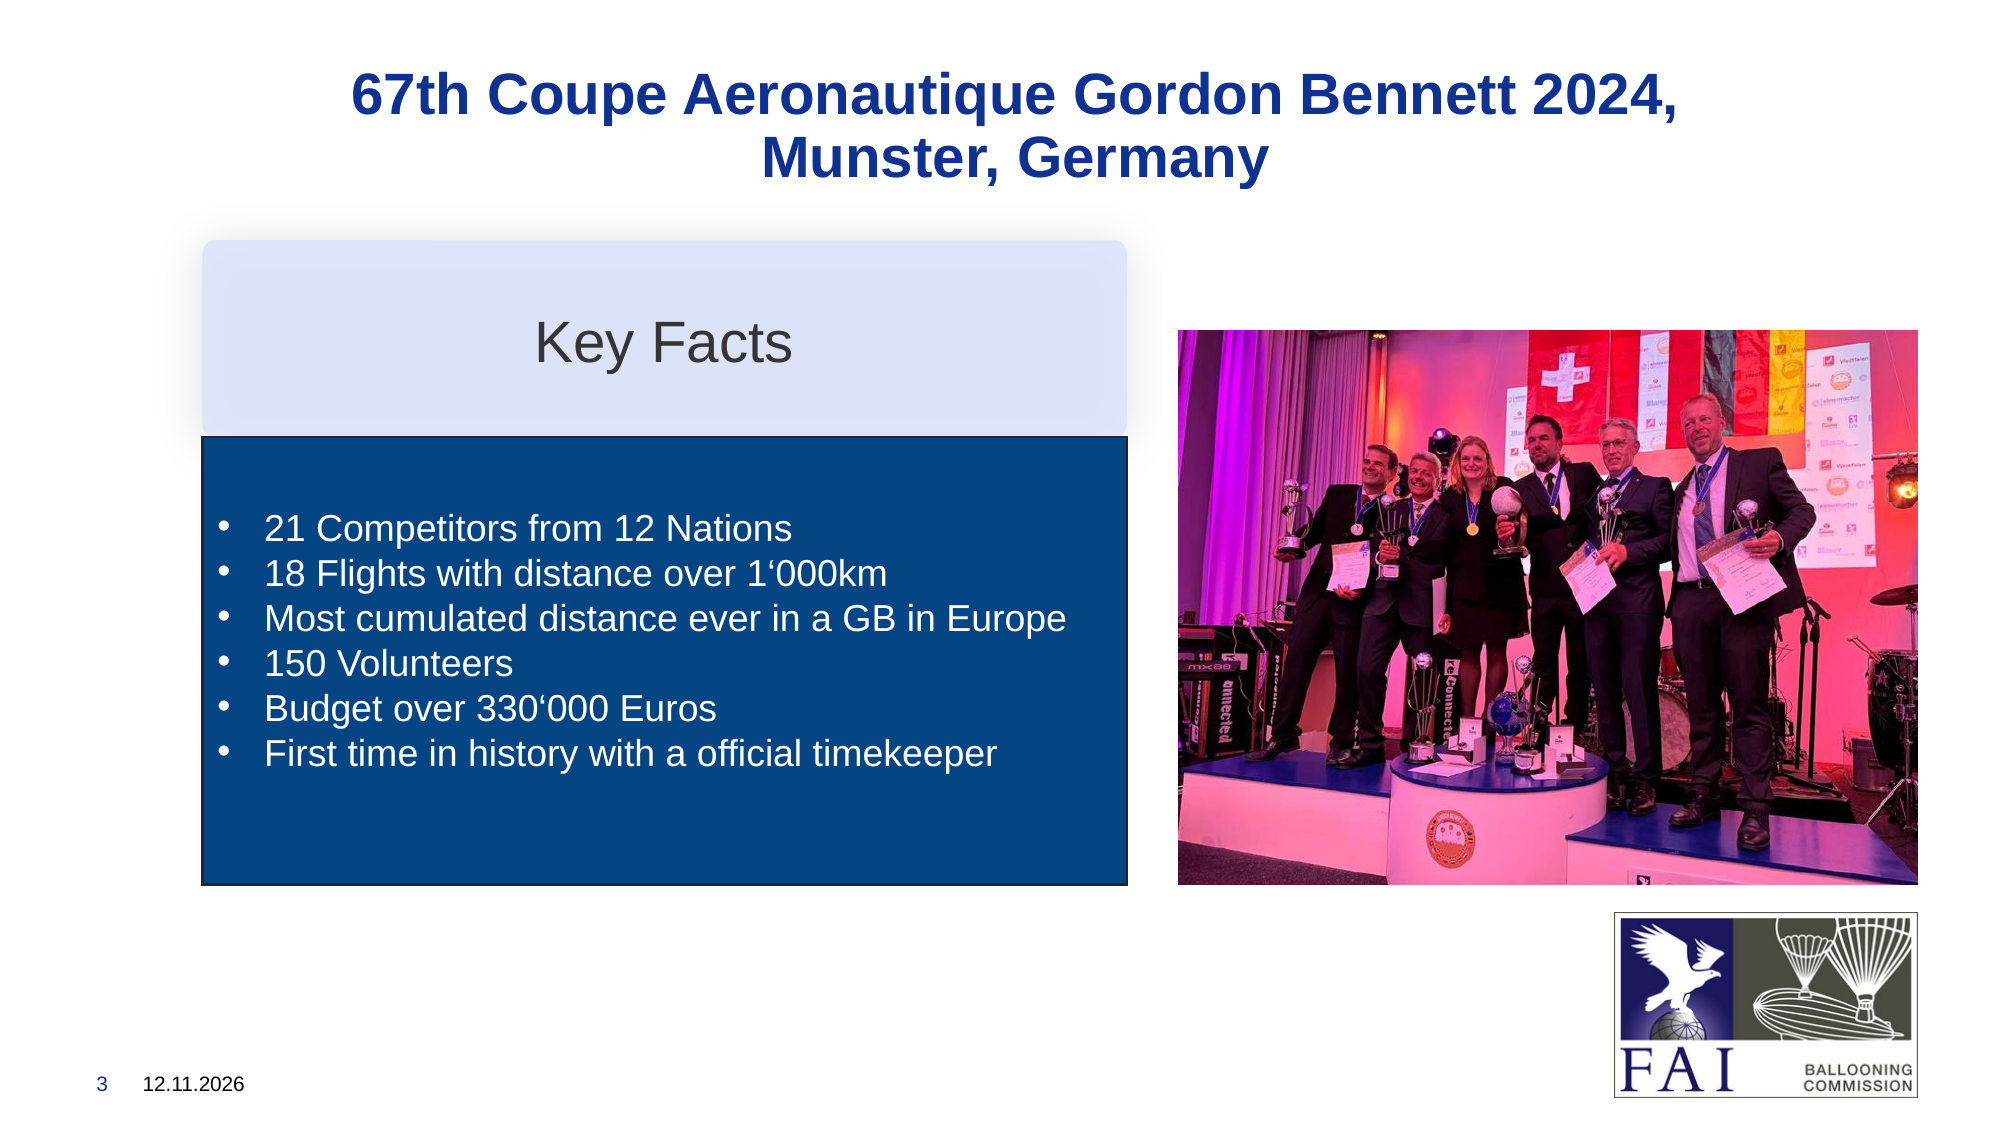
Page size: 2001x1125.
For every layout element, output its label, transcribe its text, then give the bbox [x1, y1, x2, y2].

title 67th Coupe Aeronautique Gordon Bennett 2024, Munster, Germany [223, 104, 1808, 191]
text_box Key Facts [202, 240, 1127, 436]
text_box 21 Competitors from 12 Nations 18 Flights with distance over 1‘000km Most cumulated distance ever in a GB in Europe 150 Volunteers Budget over 330‘000 Euros First time in history with a official timekeeper [201, 436, 1128, 886]
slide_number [143, 1070, 256, 1125]
slide_number 3 [96, 1070, 143, 1125]
picture [1178, 330, 1918, 885]
picture [1614, 912, 1918, 1098]
